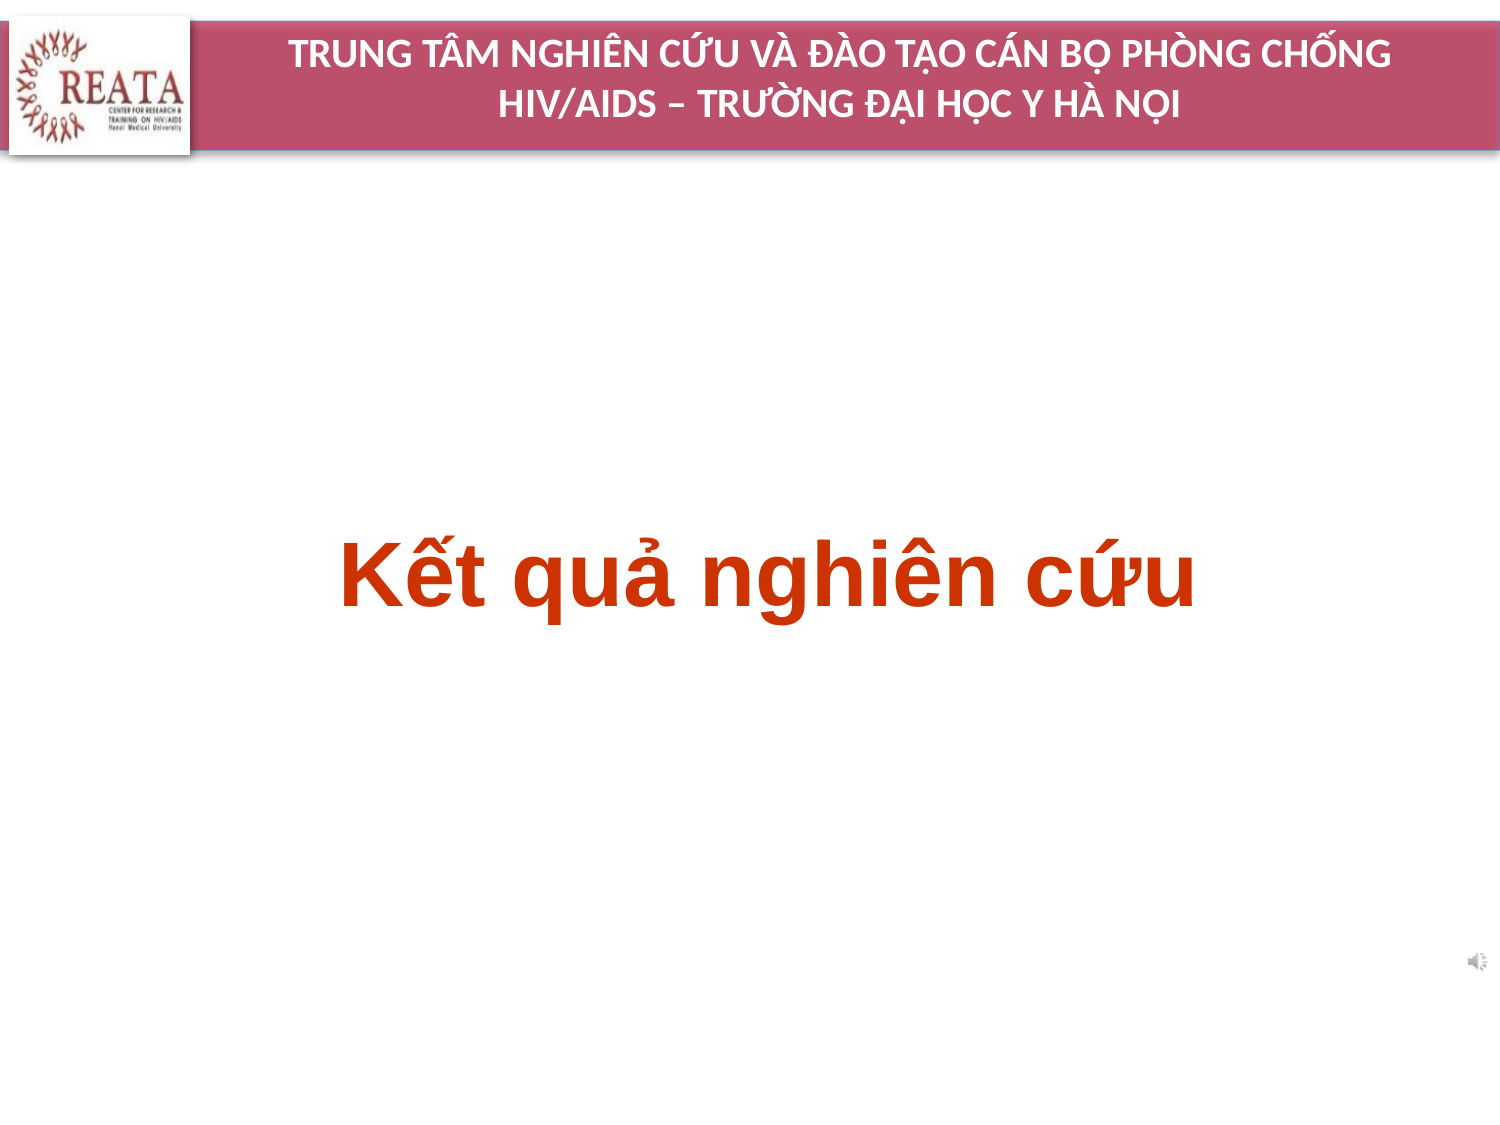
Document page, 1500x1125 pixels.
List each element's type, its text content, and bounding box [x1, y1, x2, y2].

title Kết quả nghiên cứu [93, 434, 1444, 707]
picture [1467, 951, 1488, 973]
text_box TRUNG TÂM NGHIÊN CỨU VÀ ĐÀO TẠO CÁN BỘ PHÒNG CHỐNG HIV/AIDS – TRƯỜNG ĐẠI HỌC Y HÀ NỘI [198, 18, 1482, 134]
picture [9, 16, 190, 155]
